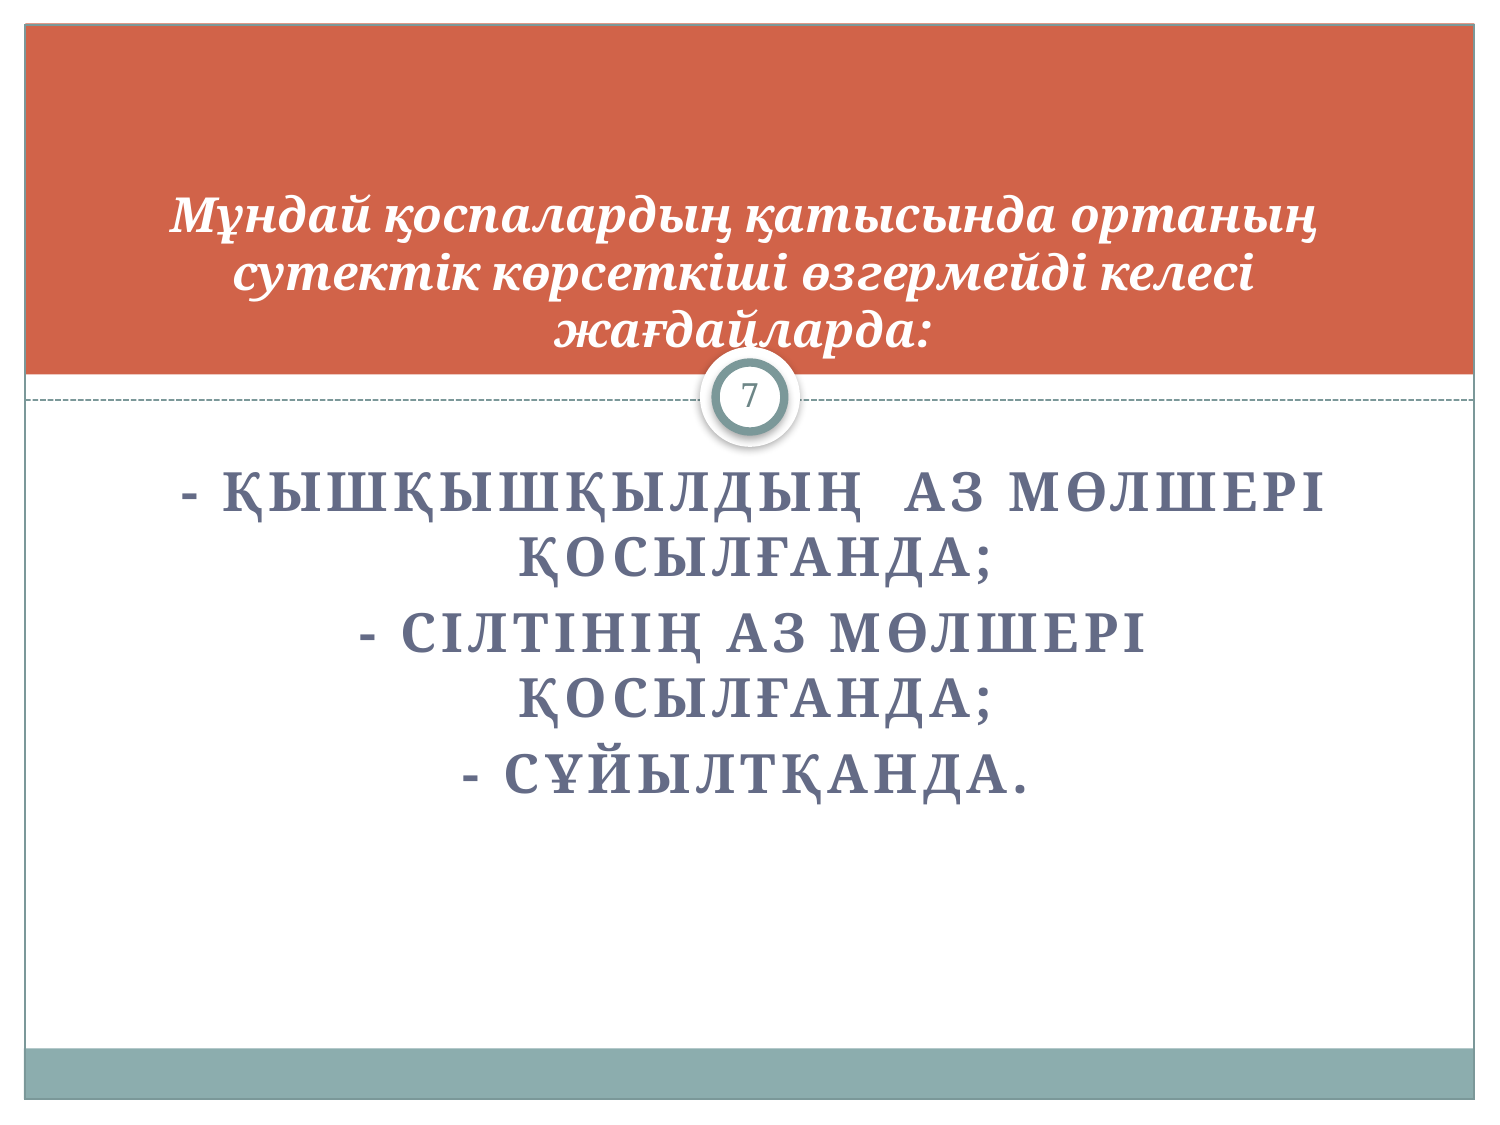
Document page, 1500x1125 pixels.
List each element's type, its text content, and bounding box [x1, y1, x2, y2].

title Мұндай қоспалардың қатысында ортаның сутектік көрсеткіші өзгермейді келесі жағдайларда: [34, 175, 1454, 426]
slide_number 7 [712, 426, 788, 433]
list - қышқышқылдың аз мөлшері қосылғанда; - сілтінің аз мөлшері қосылғанда; - сұйылтқанда. [128, 449, 1384, 1032]
